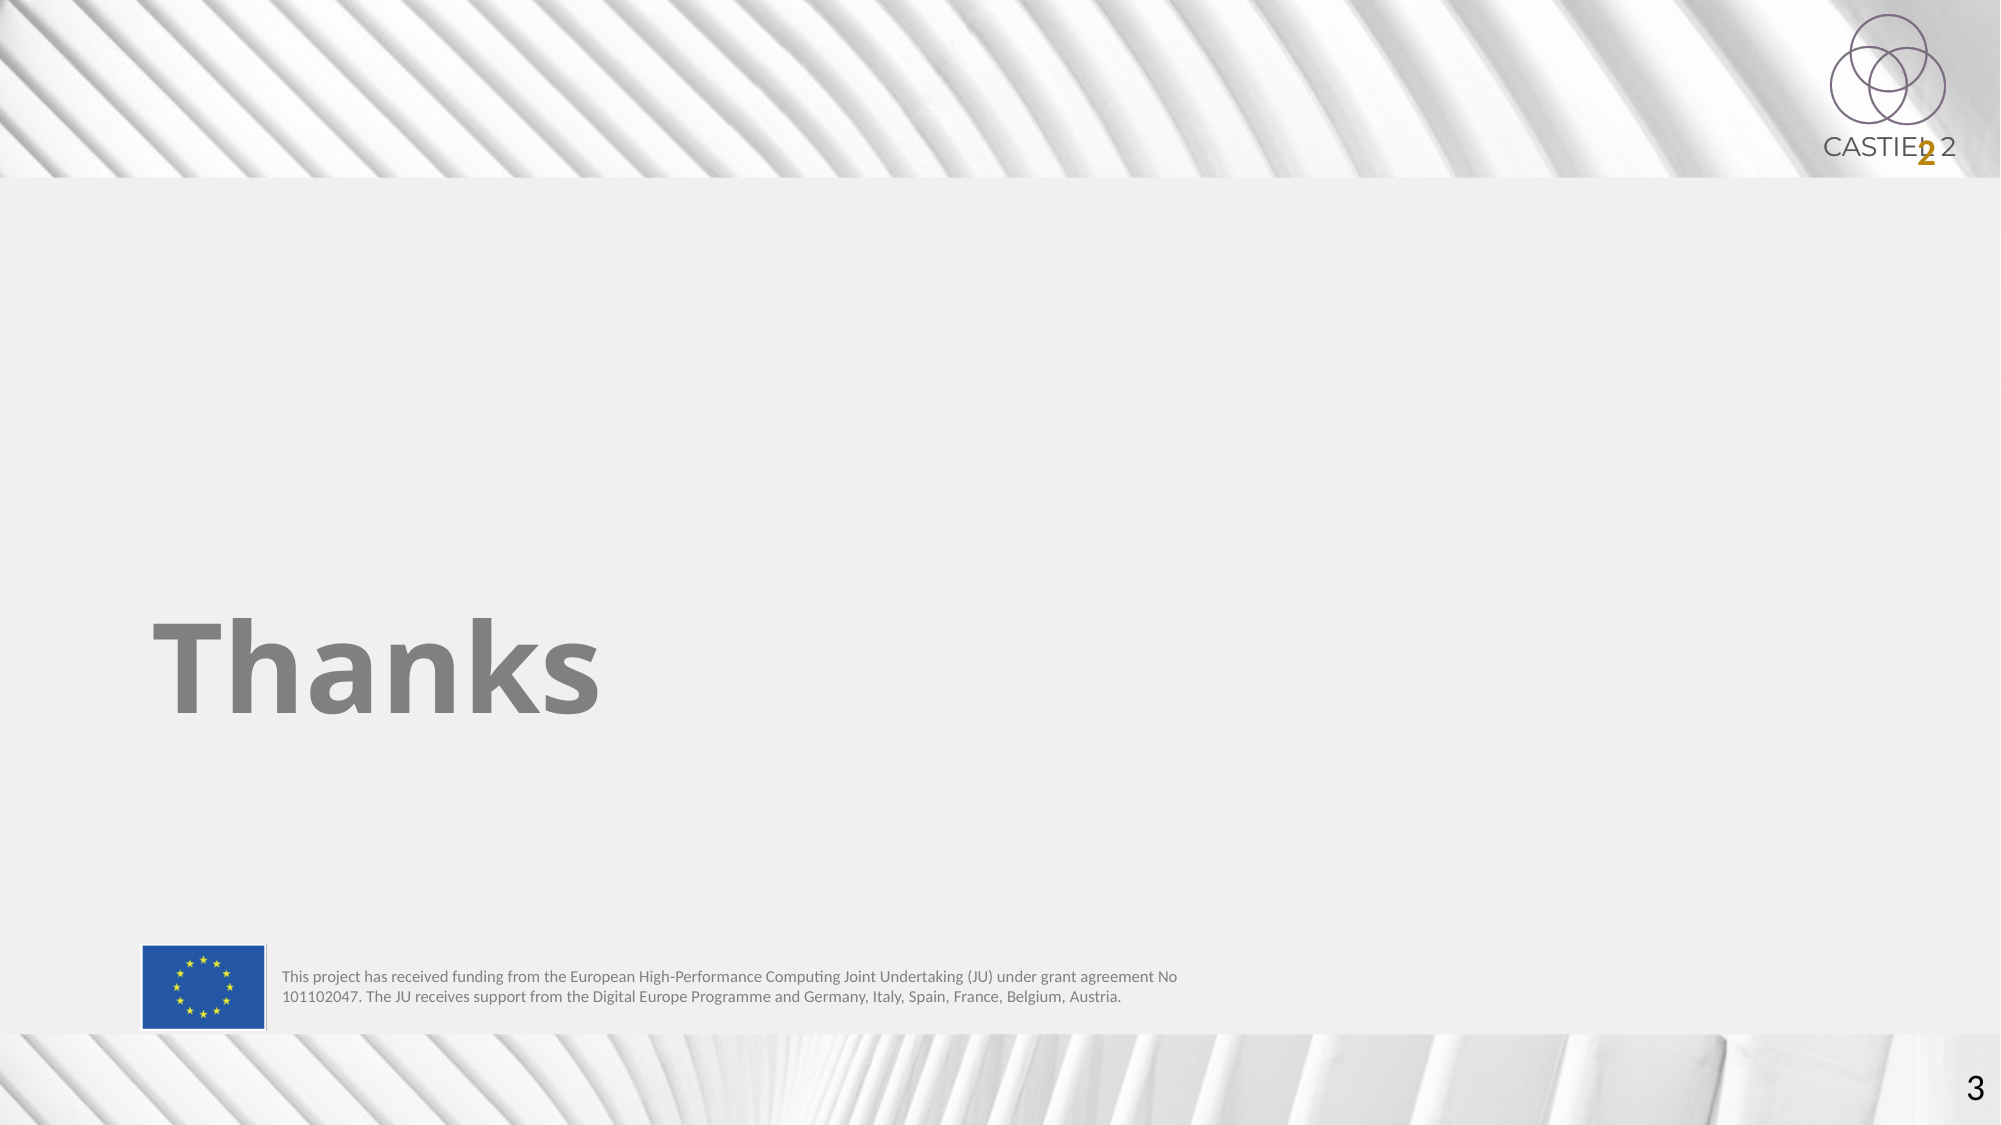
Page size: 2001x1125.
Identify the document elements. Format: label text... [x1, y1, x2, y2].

picture [1823, 14, 1956, 163]
picture [136, 938, 268, 1035]
text_box 3 [1549, 1055, 2000, 1116]
text_box 2 [1902, 120, 1952, 180]
text_box This project has received funding from the European High-Performance Computing Joint Undertaking (JU) under grant agreement No 101102047. The JU receives support from the Digital Europe Programme and Germany, Italy, Spain, France, Belgium, Austria. [268, 958, 1268, 1014]
title Thanks [136, 280, 1862, 749]
